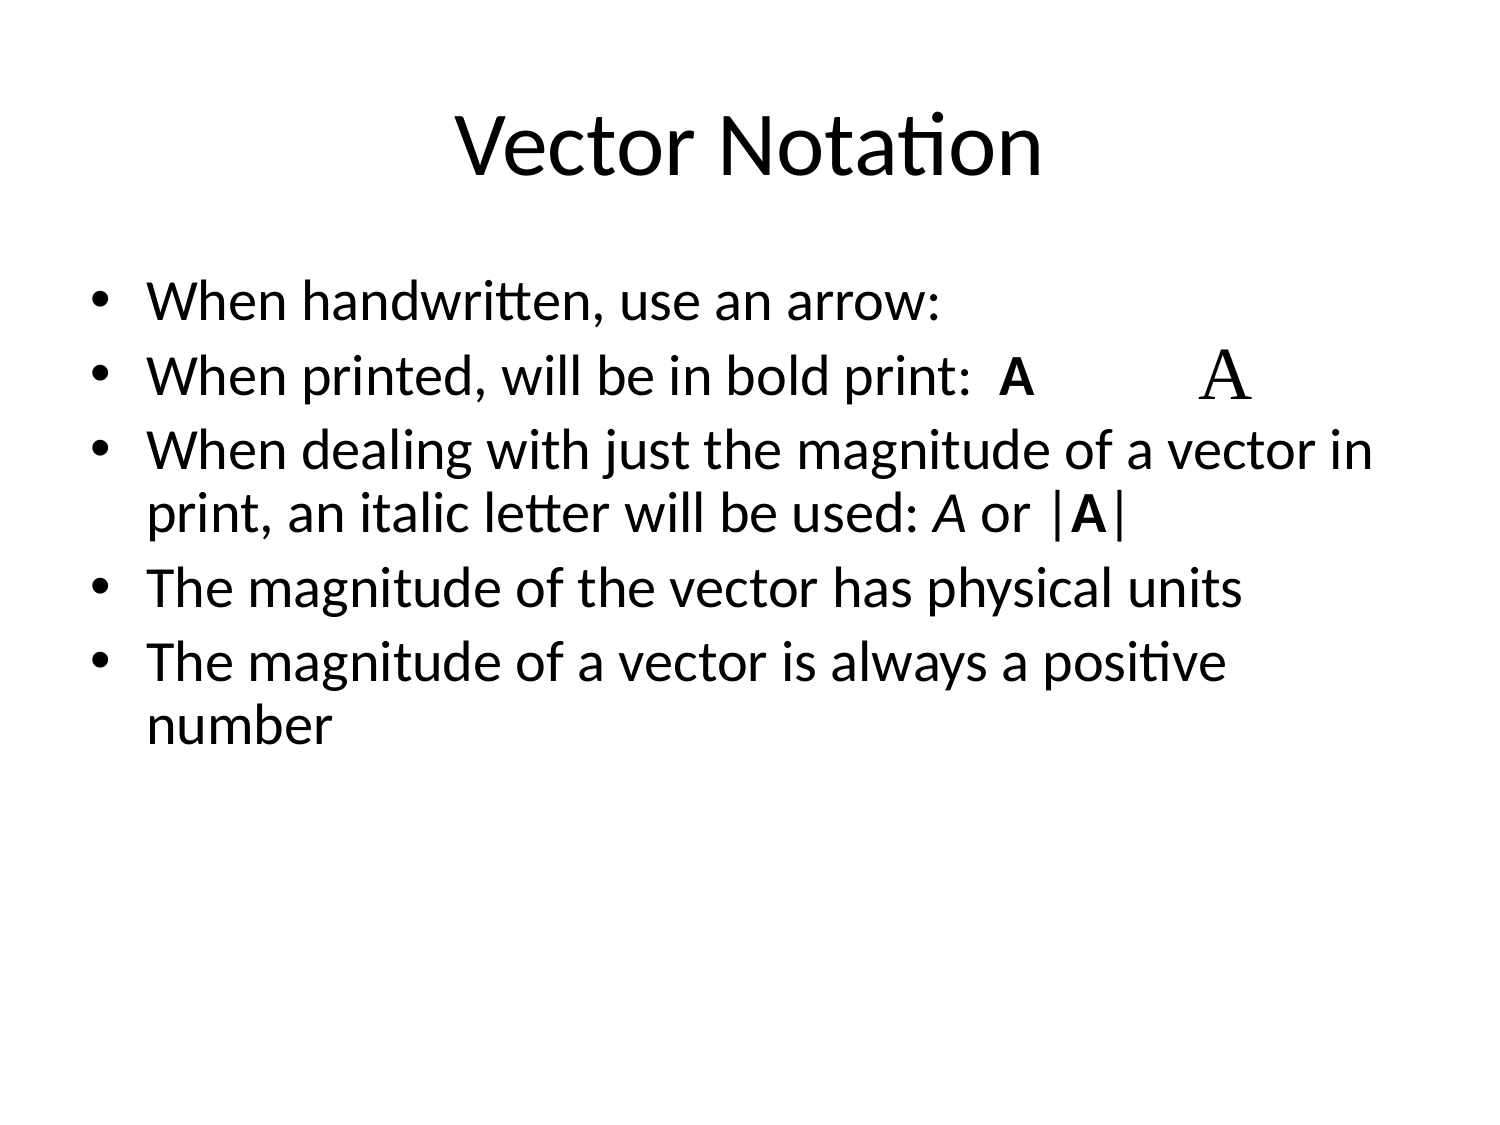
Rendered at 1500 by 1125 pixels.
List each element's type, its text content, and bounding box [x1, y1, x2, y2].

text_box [1187, 312, 1269, 413]
list When handwritten, use an arrow: When printed, will be in bold print: A When dealing with just the magnitude of a vector in print, an italic letter will be used: A or |A| The magnitude of the vector has physical units The magnitude of a vector is always a positive number [75, 262, 1425, 1005]
title Vector Notation [75, 45, 1425, 233]
